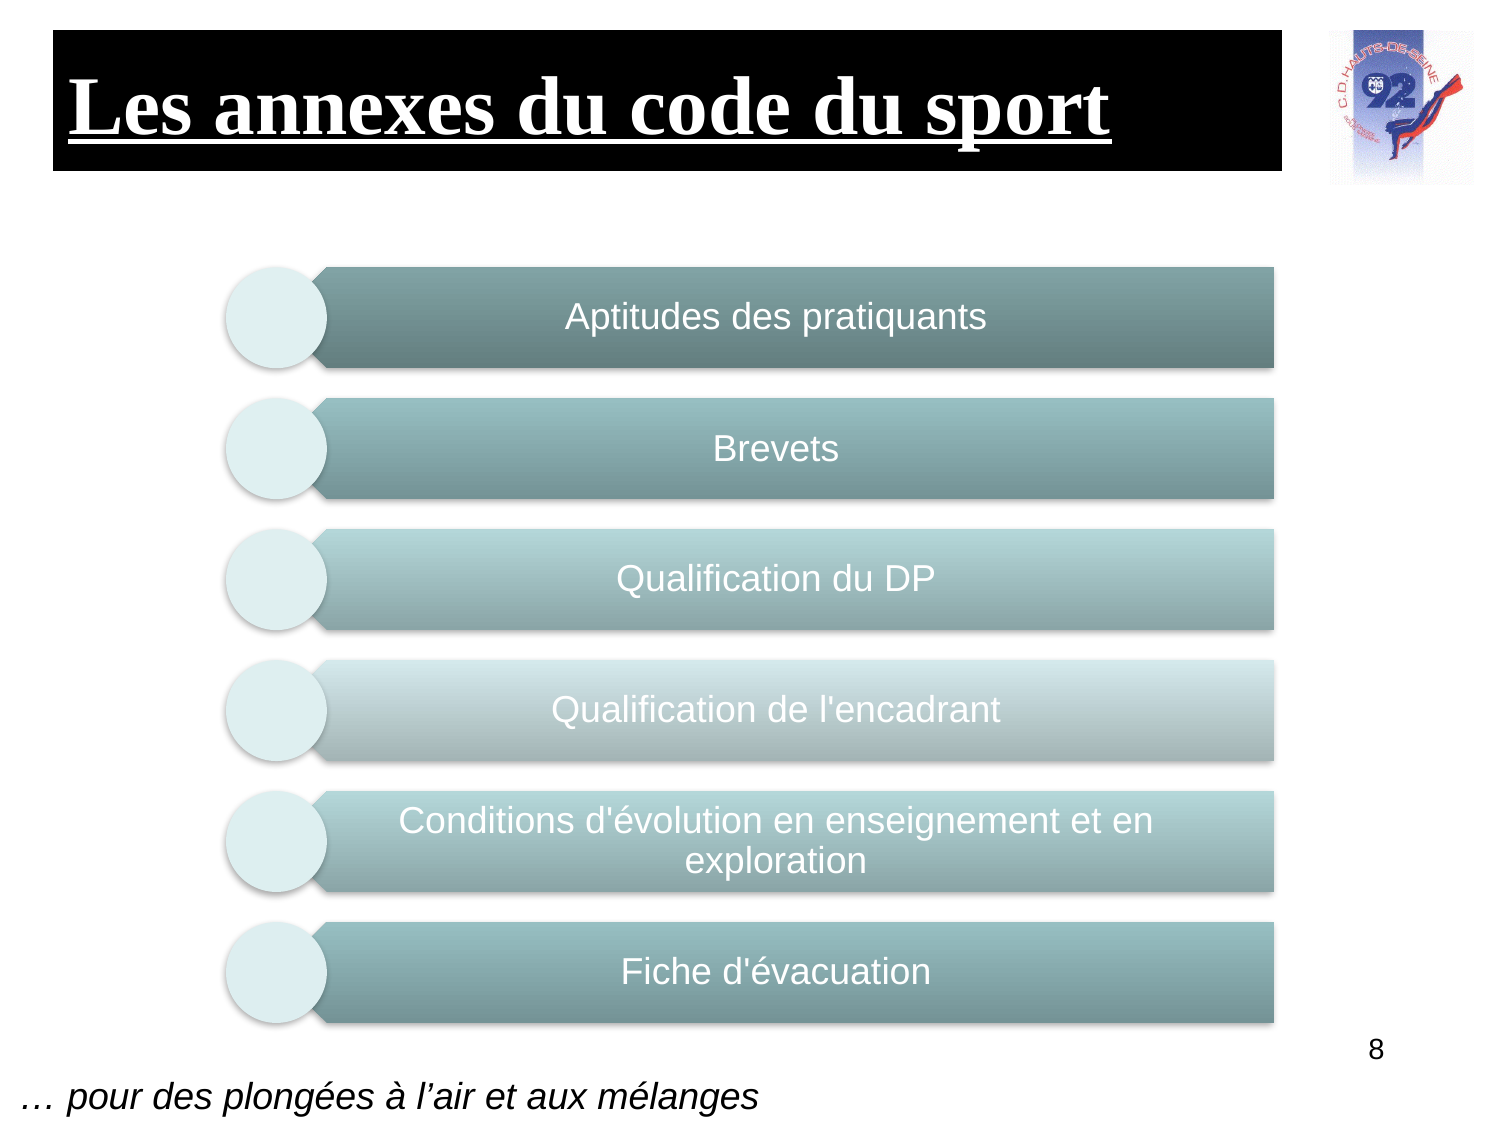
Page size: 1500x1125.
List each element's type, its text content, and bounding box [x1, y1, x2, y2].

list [0, 266, 1500, 1024]
picture [1328, 30, 1474, 185]
text_box Les annexes du code du sport [53, 30, 1282, 171]
text_box … pour des plongées à l’air et aux mélanges [4, 1064, 775, 1125]
slide_number 8 [1222, 1032, 1400, 1102]
